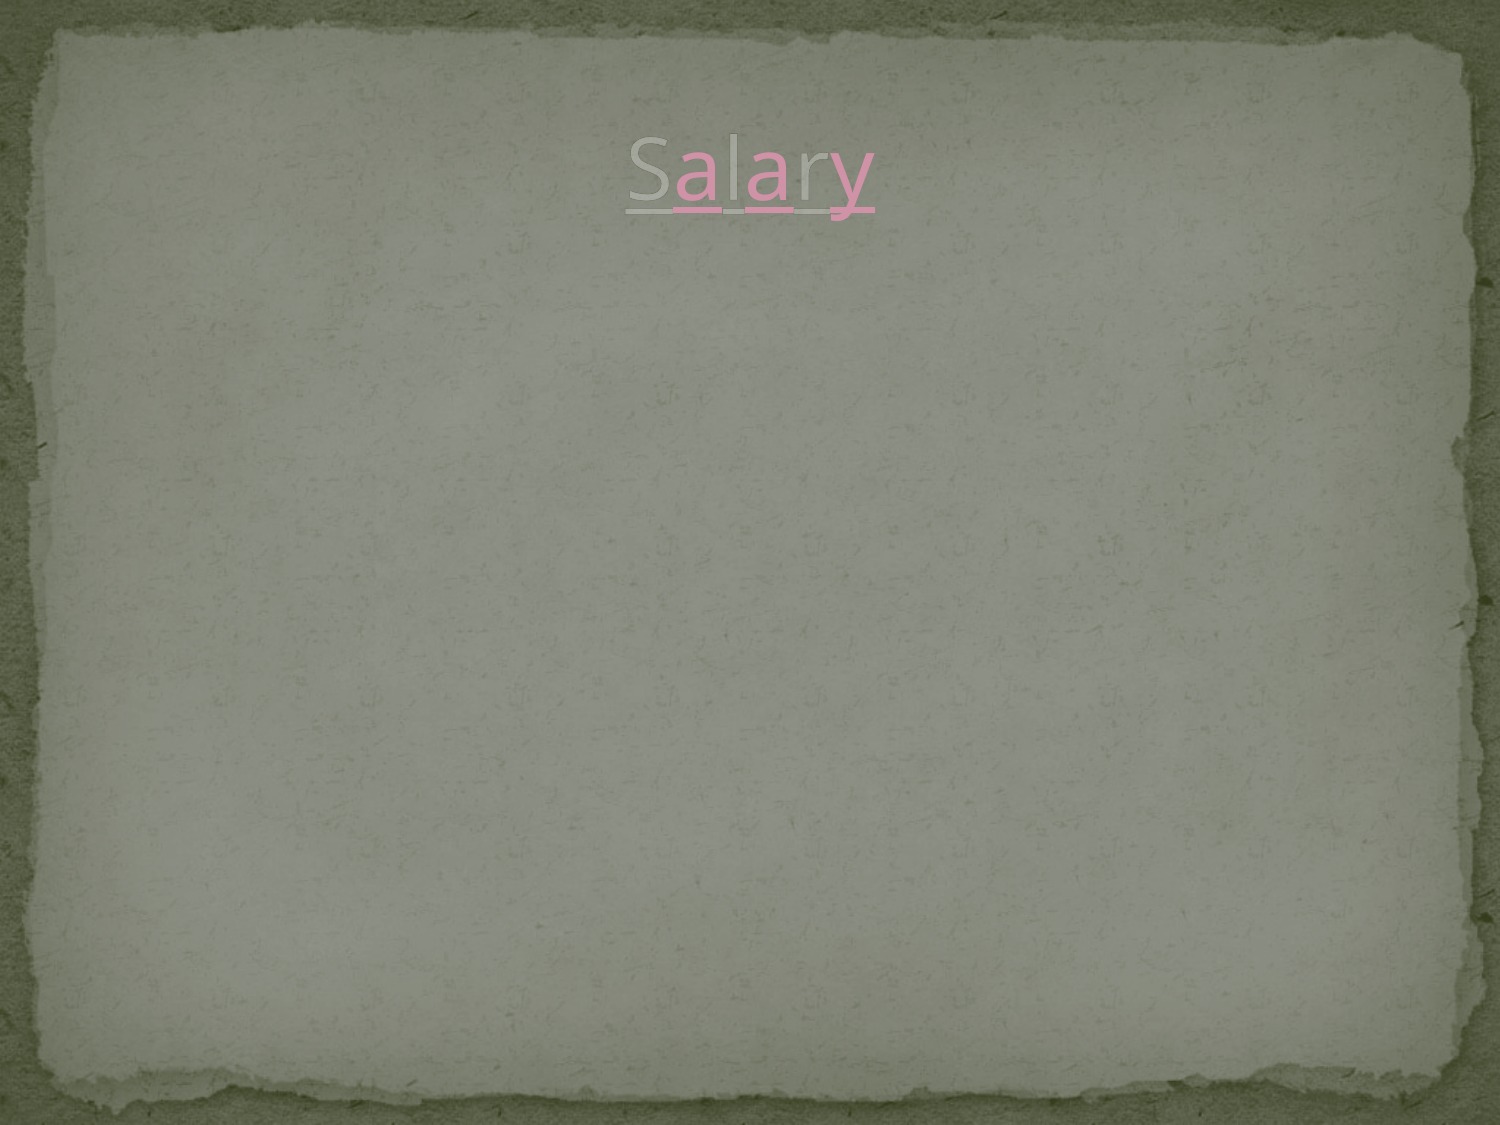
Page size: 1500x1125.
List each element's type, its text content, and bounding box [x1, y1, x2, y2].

title Salary [74, 24, 1425, 225]
